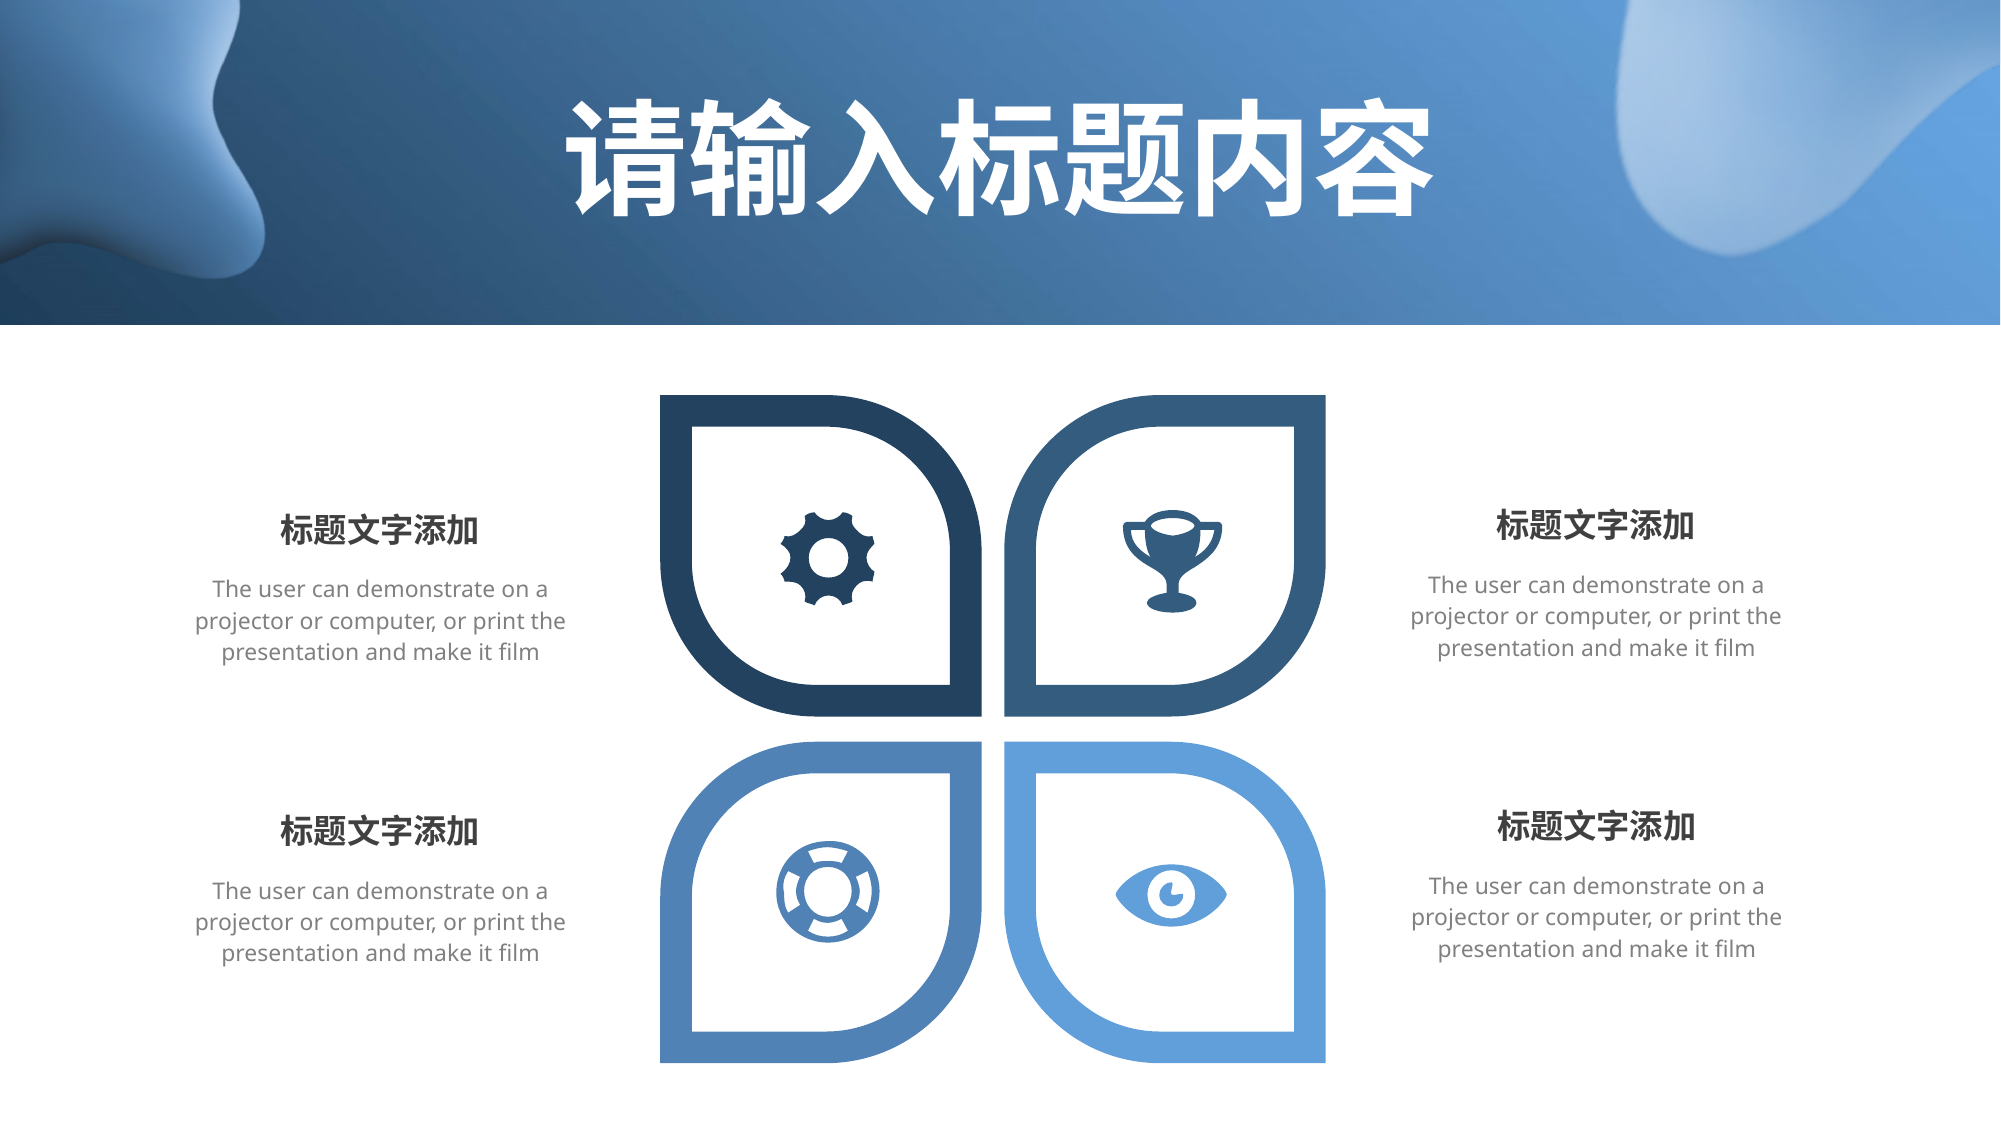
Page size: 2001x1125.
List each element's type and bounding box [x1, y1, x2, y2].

text_box [660, 395, 982, 717]
text_box [150, 802, 611, 989]
text_box [150, 501, 611, 688]
text_box [660, 741, 982, 1064]
text_box [1366, 497, 1827, 684]
picture [0, 0, 2001, 325]
text_box [1115, 864, 1227, 927]
text_box [1122, 510, 1223, 613]
text_box [1004, 741, 1326, 1064]
text_box [1004, 395, 1326, 717]
text_box [780, 512, 875, 606]
text_box [1367, 797, 1827, 985]
text_box [776, 841, 880, 943]
